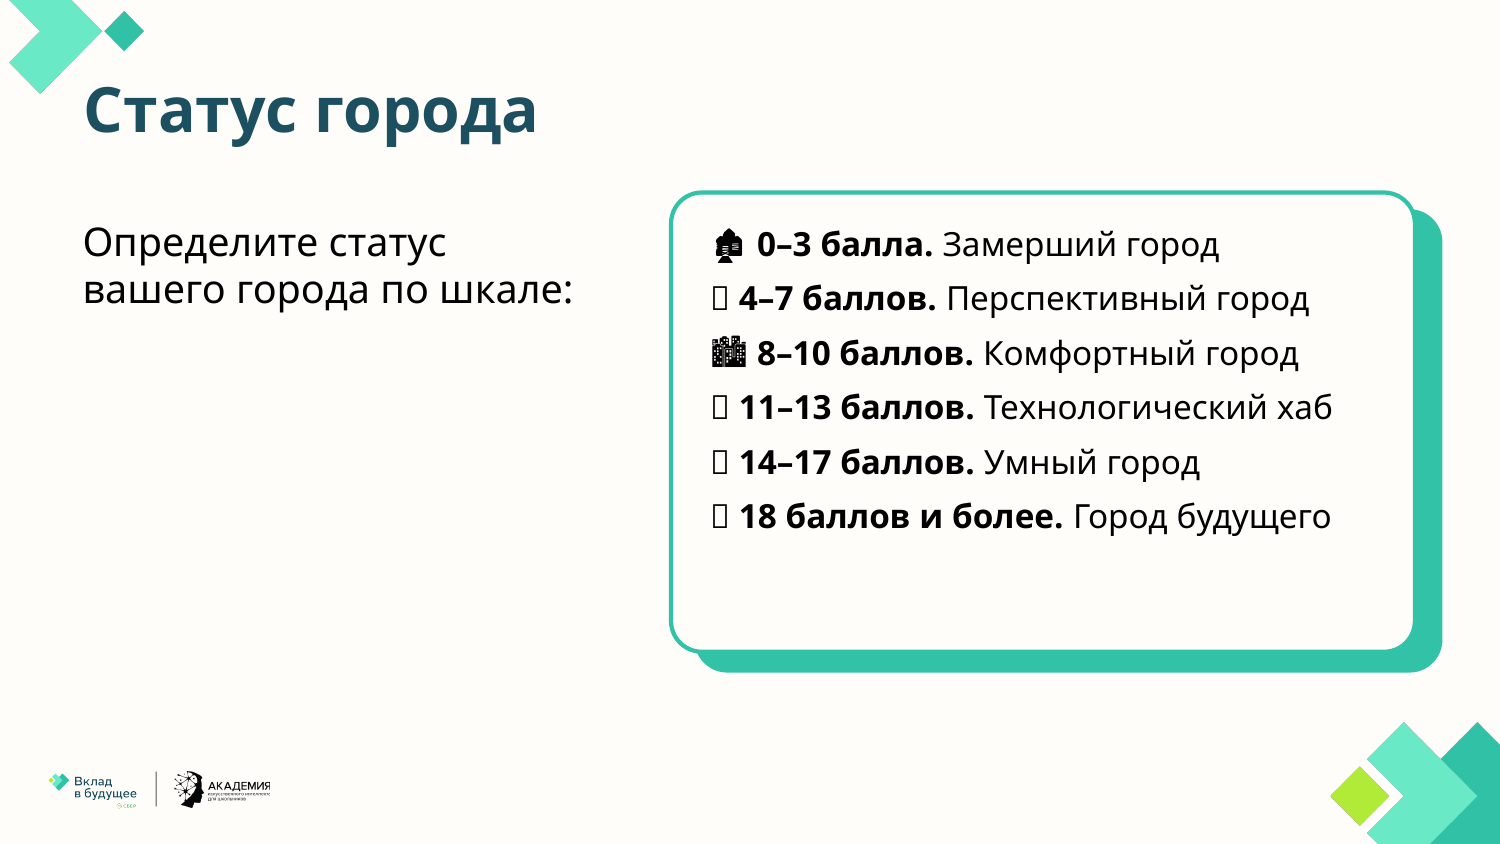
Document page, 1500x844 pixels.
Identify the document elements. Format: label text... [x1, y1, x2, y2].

picture [31, 756, 270, 826]
text_box [670, 192, 1415, 652]
text_box Статус города [76, 70, 1358, 154]
text_box [699, 211, 1441, 671]
text_box Определите статус вашего города по шкале: [75, 209, 619, 320]
picture [1330, 722, 1500, 844]
text_box 🏚 0–3 балла. Замерший город 🏡 4–7 баллов. Перспективный город 🏙 8–10 баллов. Комфортный город 🌐 11–13 баллов. Технологический хаб 🤖 14–17 баллов. Умный город 🚀 18 баллов и более. Город будущего [702, 215, 1384, 543]
picture [9, 0, 144, 94]
